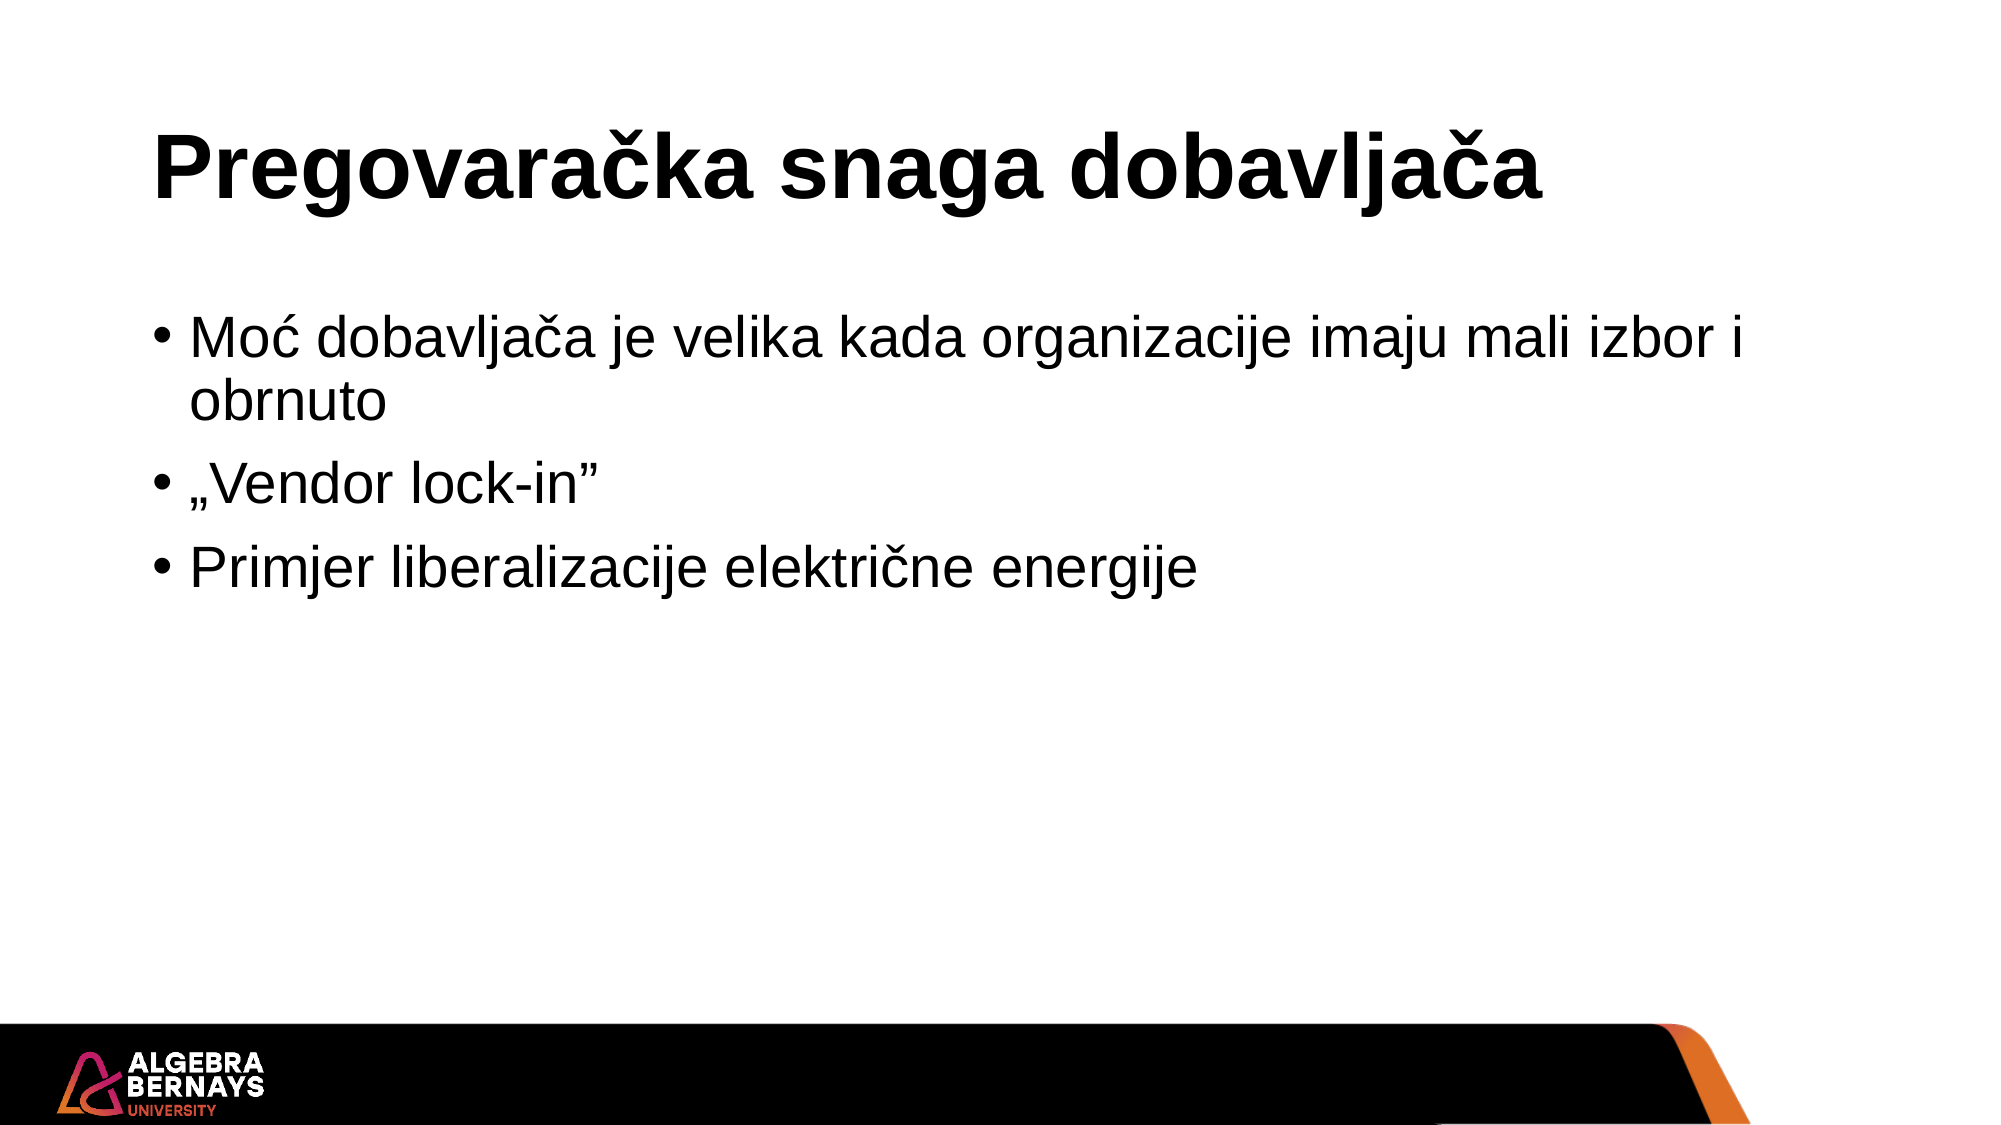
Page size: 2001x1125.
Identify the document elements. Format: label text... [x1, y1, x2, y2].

picture [0, 1023, 1958, 1125]
list Moć dobavljača je velika kada organizacije imaju mali izbor i obrnuto „Vendor lock-in” Primjer liberalizacije električne energije [137, 299, 1863, 1014]
title Pregovaračka snaga dobavljača [137, 59, 1863, 278]
